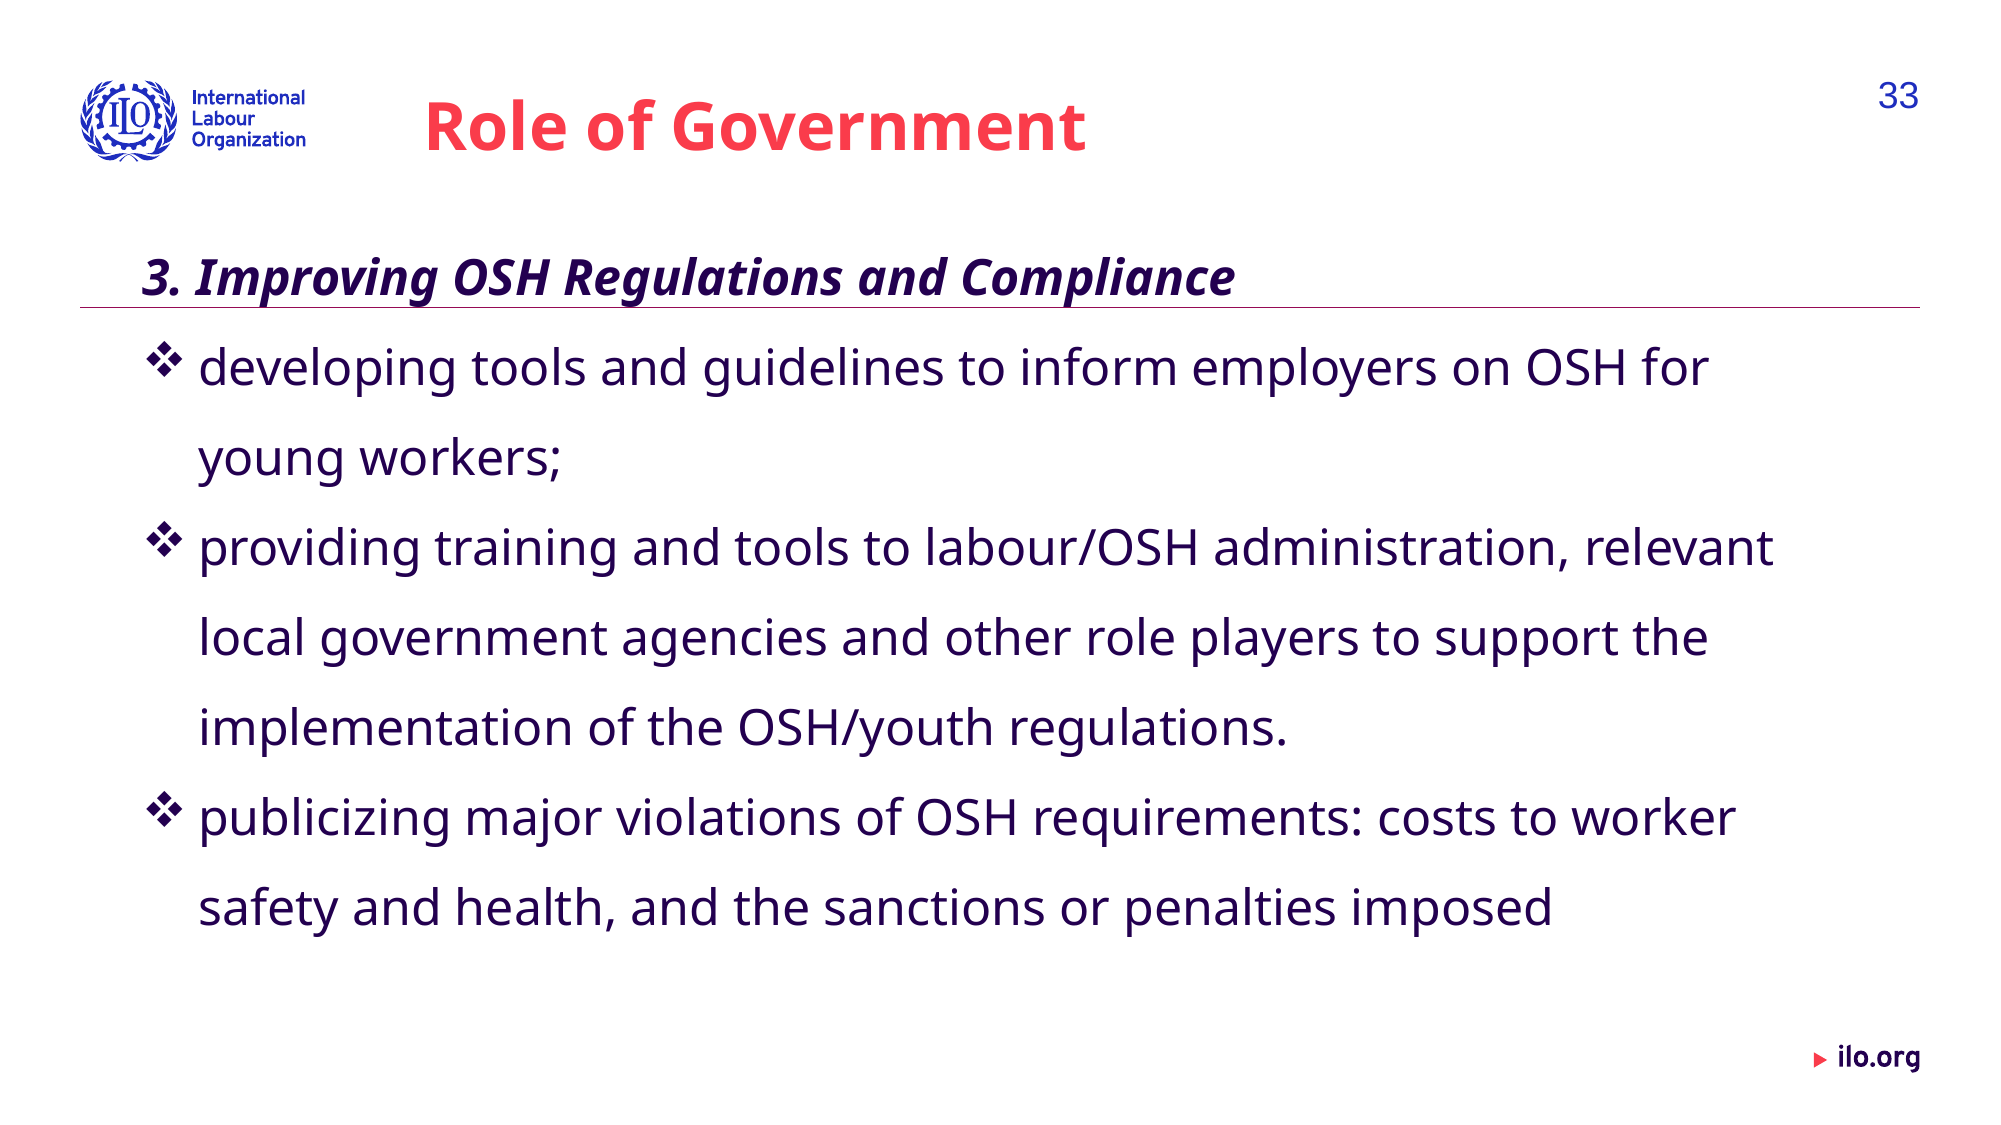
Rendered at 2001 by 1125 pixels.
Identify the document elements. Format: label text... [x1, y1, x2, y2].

slide_number 33 [1830, 70, 1920, 119]
text_box Role of Government [408, 76, 1764, 171]
text_box 3. Improving OSH Regulations and Compliance developing tools and guidelines to inform employers on OSH for young workers; providing training and tools to labour/OSH administration, relevant local government agencies and other role players to support the implementation of the OSH/youth regulations. publicizing major violations of OSH requirements: costs to worker safety and health, and the sanctions or penalties imposed [127, 208, 1862, 1004]
